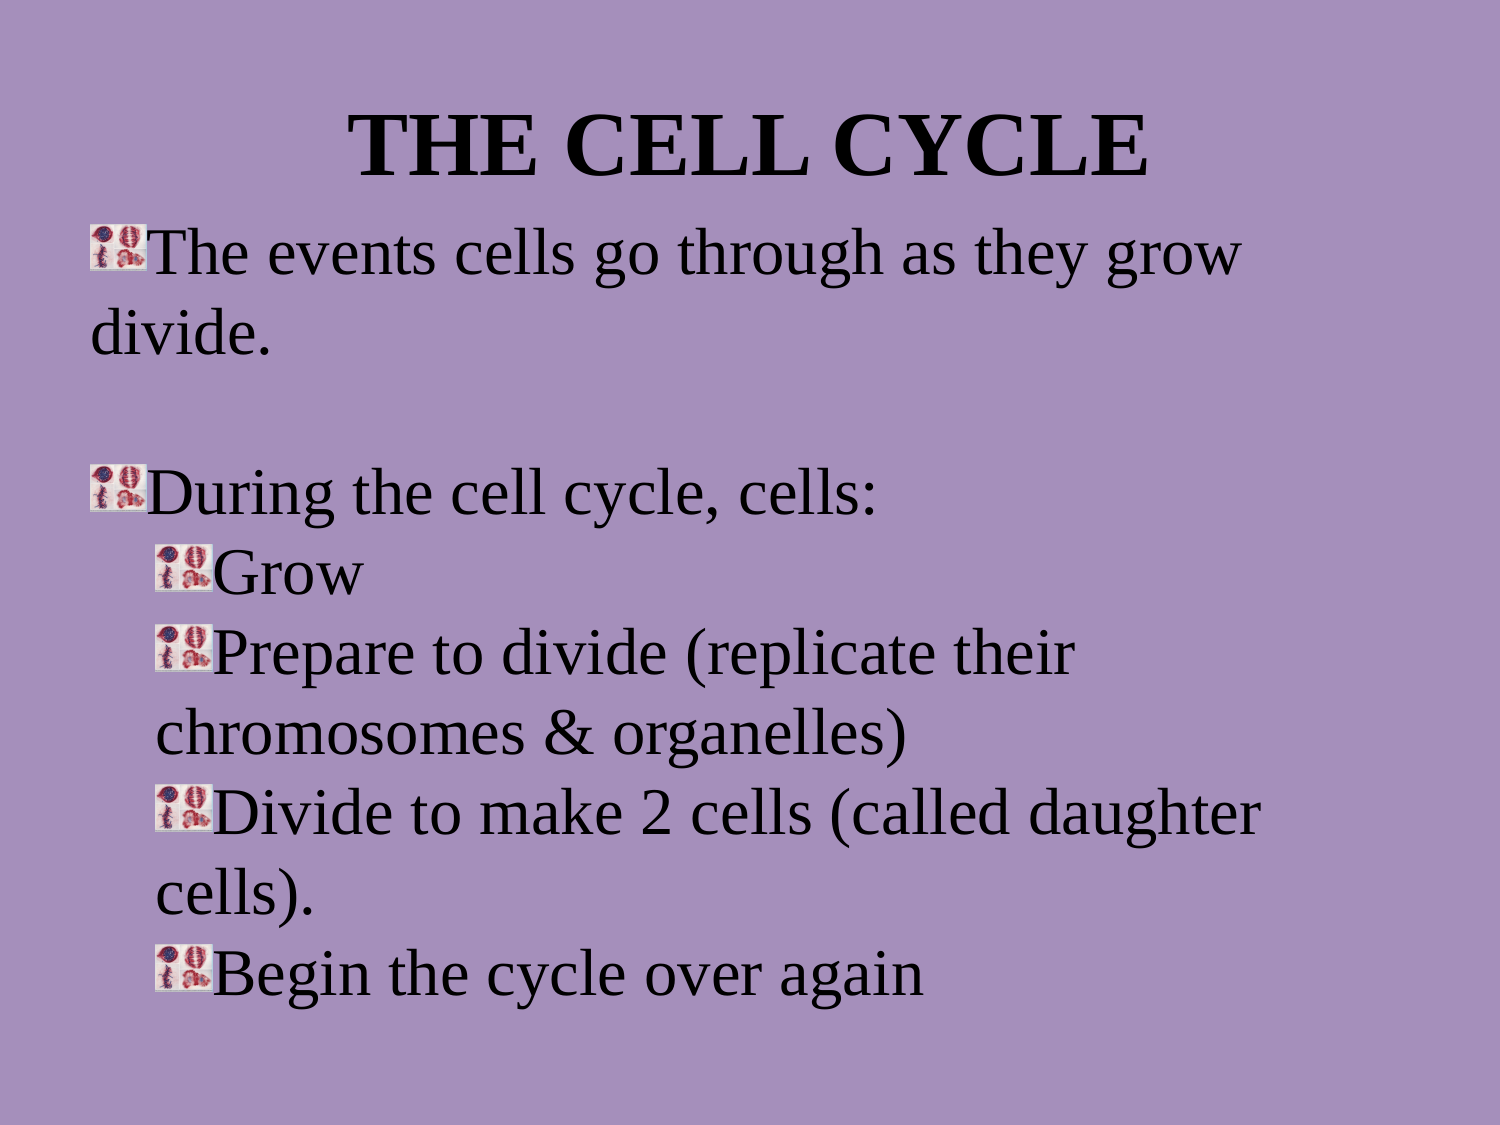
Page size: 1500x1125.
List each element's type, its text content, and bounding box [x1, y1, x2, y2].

picture [155, 944, 203, 992]
picture [90, 464, 137, 512]
title THE CELL CYCLE [75, 45, 1425, 200]
picture [155, 624, 203, 672]
picture [90, 224, 137, 271]
picture [155, 784, 203, 832]
picture [155, 544, 203, 592]
list The events cells go through as they grow divide. During the cell cycle, cells: Grow Prepare to divide (replicate their chromosomes & organelles) Divide to make 2 cells (called daughter cells). Begin the cycle over again [75, 200, 1425, 1075]
